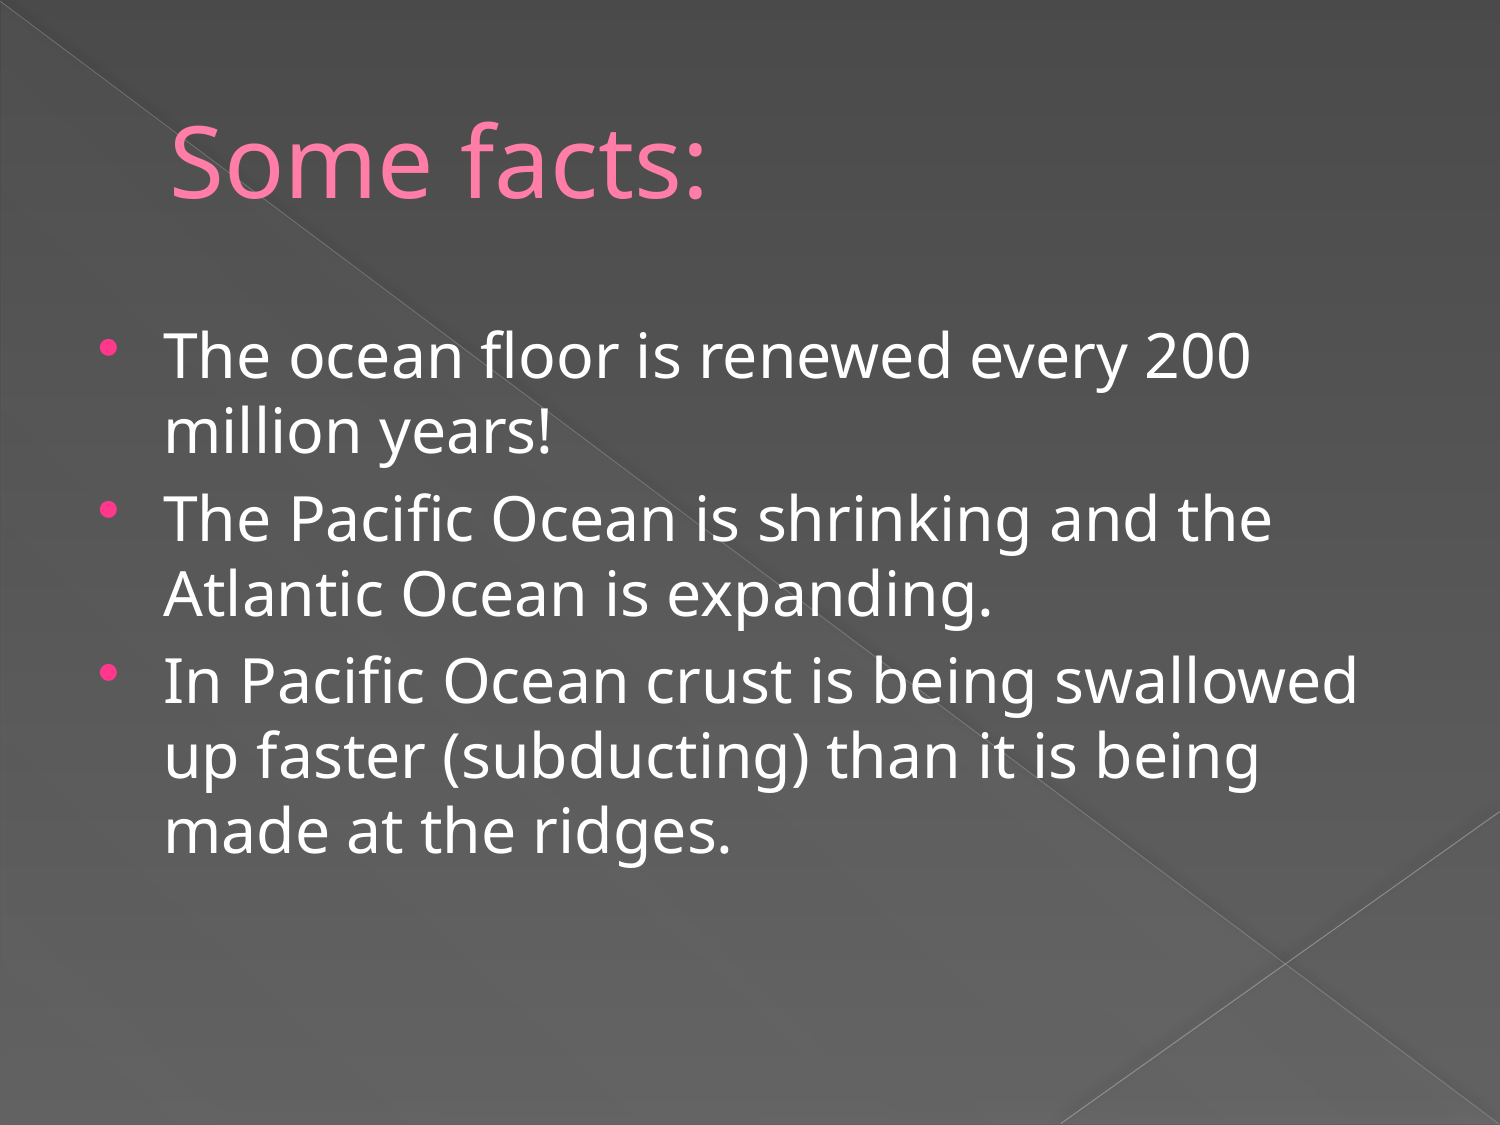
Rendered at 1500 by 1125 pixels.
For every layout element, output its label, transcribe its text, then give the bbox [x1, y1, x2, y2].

list The ocean floor is renewed every 200 million years! The Pacific Ocean is shrinking and the Atlantic Ocean is expanding. In Pacific Ocean crust is being swallowed up faster (subducting) than it is being made at the ridges. [75, 308, 1425, 1059]
title Some facts: [75, 43, 1425, 274]
